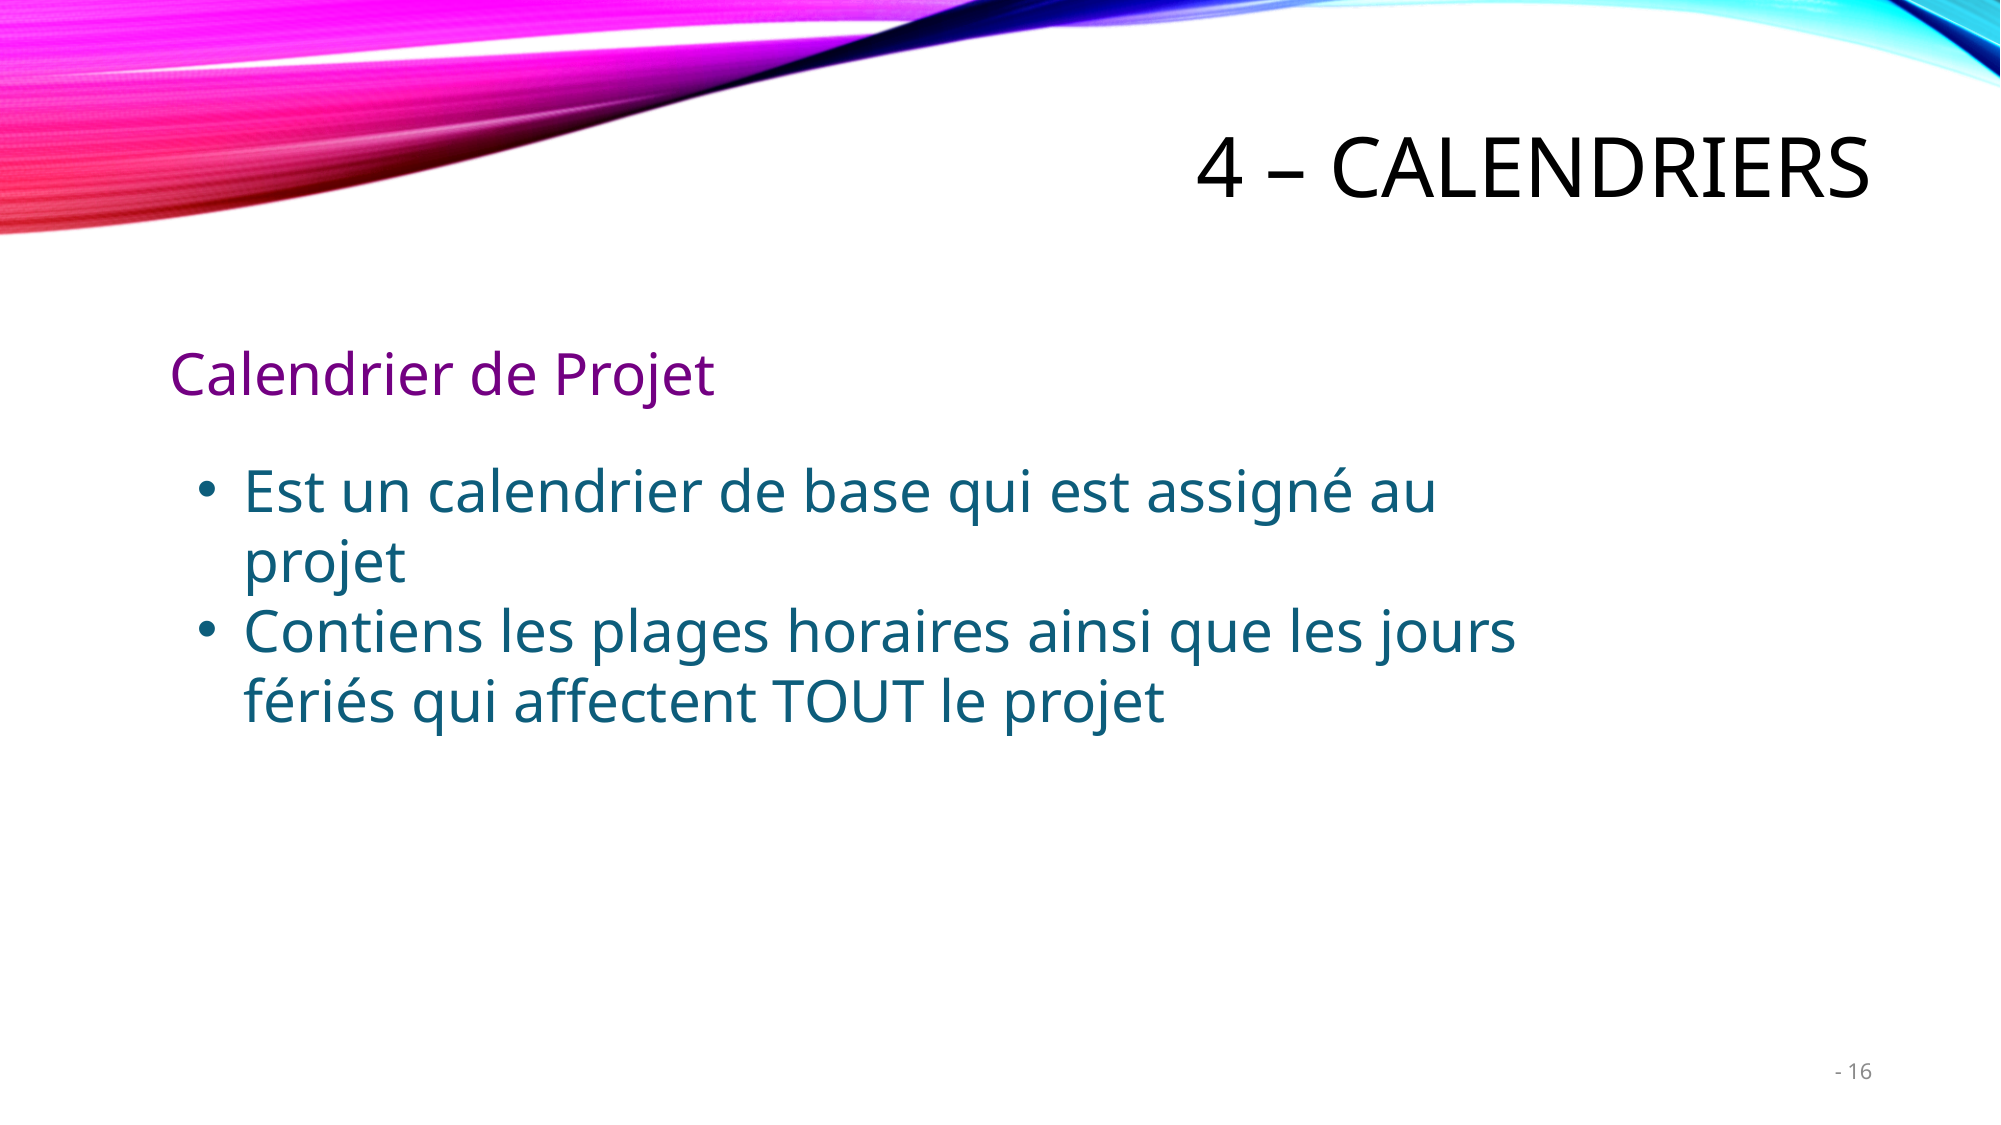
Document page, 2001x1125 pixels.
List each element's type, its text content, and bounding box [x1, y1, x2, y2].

slide_number 16 [1808, 1042, 1888, 1103]
picture [1910, 0, 2000, 45]
text_box Calendrier de Projet [154, 259, 1841, 415]
picture [0, 0, 2000, 237]
text_box Est un calendrier de base qui est assigné au projet Contiens les plages horaires ainsi que les jours fériés qui affectent TOUT le projet [182, 446, 1604, 812]
picture [1890, 0, 2000, 75]
title 4 – Calendriers [638, 64, 1888, 277]
